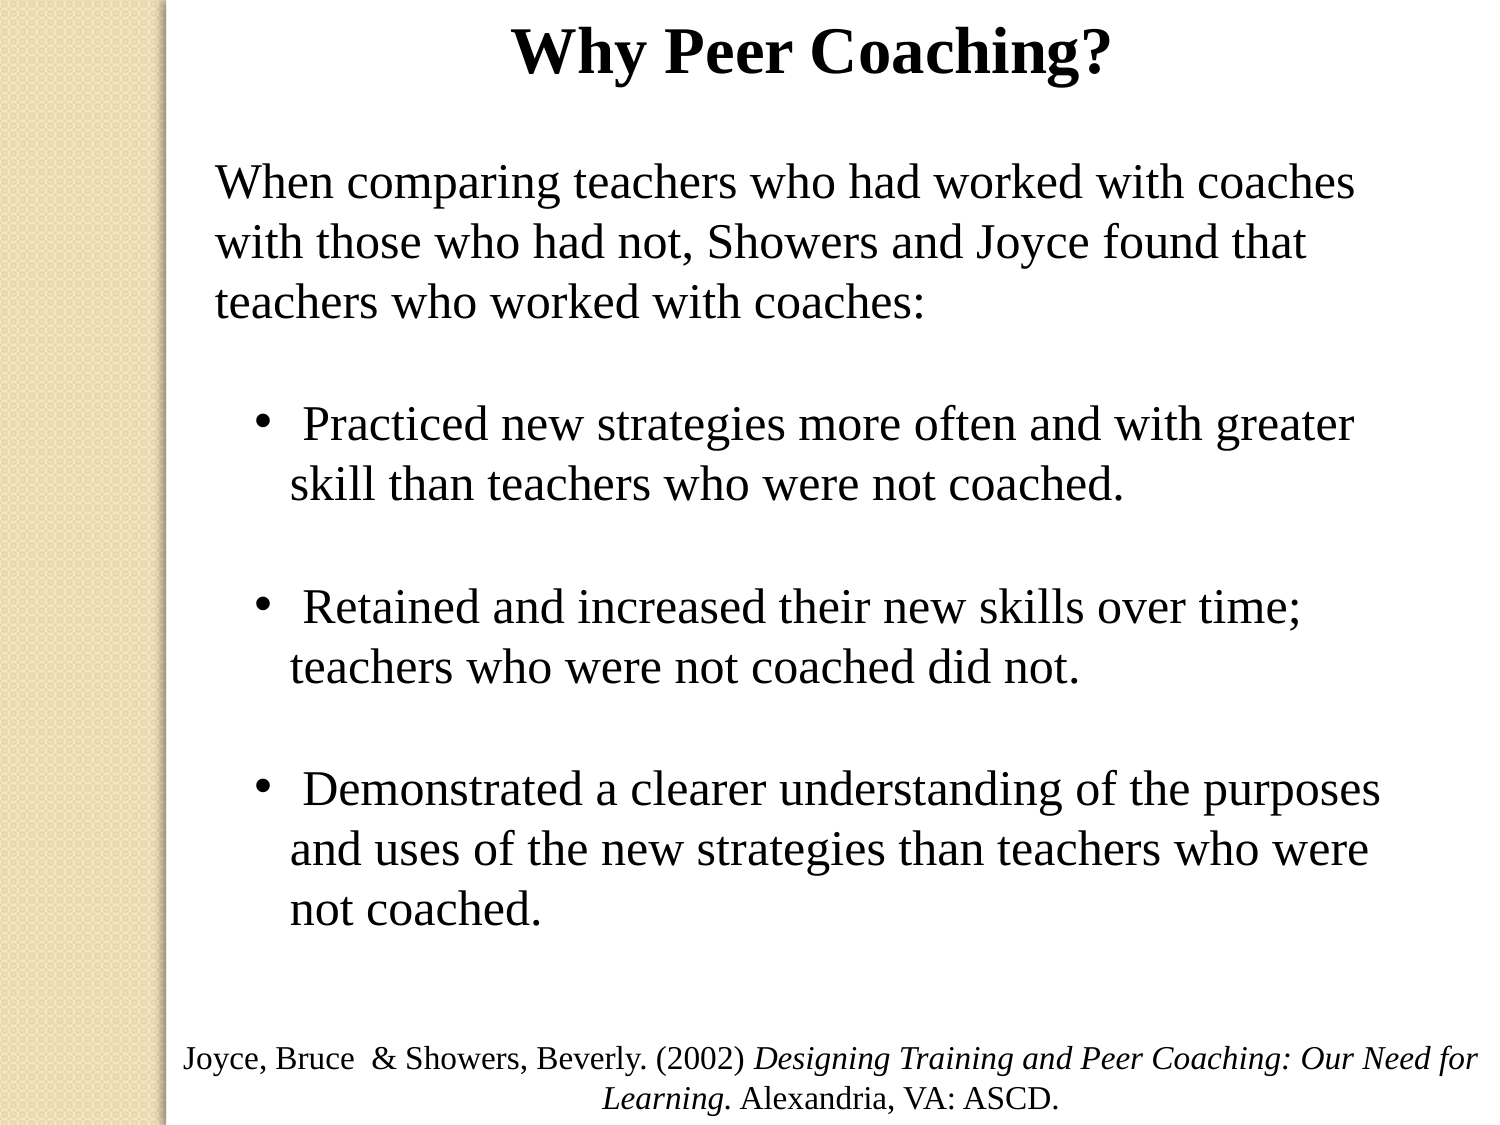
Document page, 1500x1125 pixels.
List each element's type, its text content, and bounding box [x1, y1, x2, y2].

text_box Joyce, Bruce & Showers, Beverly. (2002) Designing Training and Peer Coaching: Our Need for Learning. Alexandria, VA: ASCD. [162, 1029, 1500, 1124]
text_box Why Peer Coaching? [225, 0, 1400, 95]
text_box When comparing teachers who had worked with coaches with those who had not, Showers and Joyce found that teachers who worked with coaches: Practiced new strategies more often and with greater skill than teachers who were not coached. Retained and increased their new skills over time; teachers who were not coached did not. Demonstrated a clearer understanding of the purposes and uses of the new strategies than teachers who were not coached. [200, 140, 1450, 1066]
